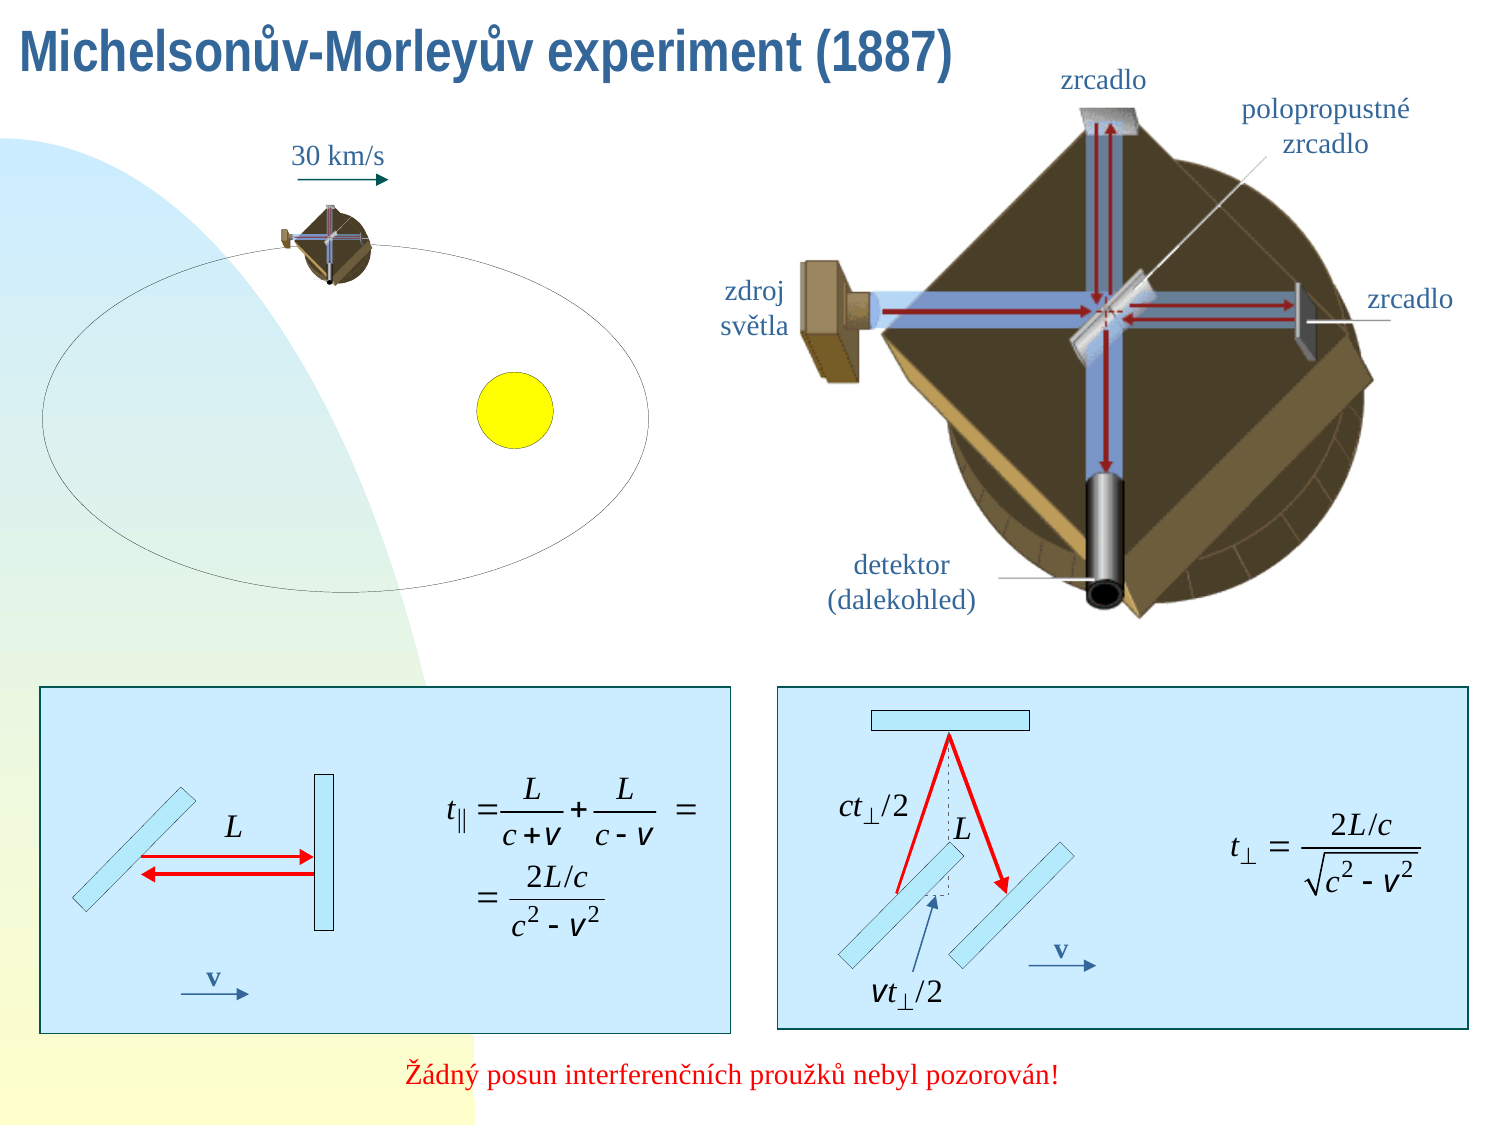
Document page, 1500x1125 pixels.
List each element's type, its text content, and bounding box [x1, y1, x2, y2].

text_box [835, 707, 1078, 972]
text_box [1084, 959, 1097, 972]
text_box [947, 809, 978, 845]
text_box [39, 686, 731, 1034]
text_box v [1078, 921, 1084, 972]
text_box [442, 768, 715, 943]
text_box [236, 988, 249, 1001]
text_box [834, 783, 914, 833]
text_box v [191, 950, 237, 1000]
text_box Žádný posun interferenčních proužků nebyl pozorován! [390, 1047, 1076, 1098]
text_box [69, 771, 337, 933]
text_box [39, 129, 653, 597]
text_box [218, 806, 249, 843]
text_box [1226, 804, 1427, 903]
text_box Michelsonův-Morleyův experiment (1887) [4, 24, 978, 90]
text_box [705, 52, 1469, 625]
text_box [777, 686, 1469, 1030]
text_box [868, 969, 948, 1019]
